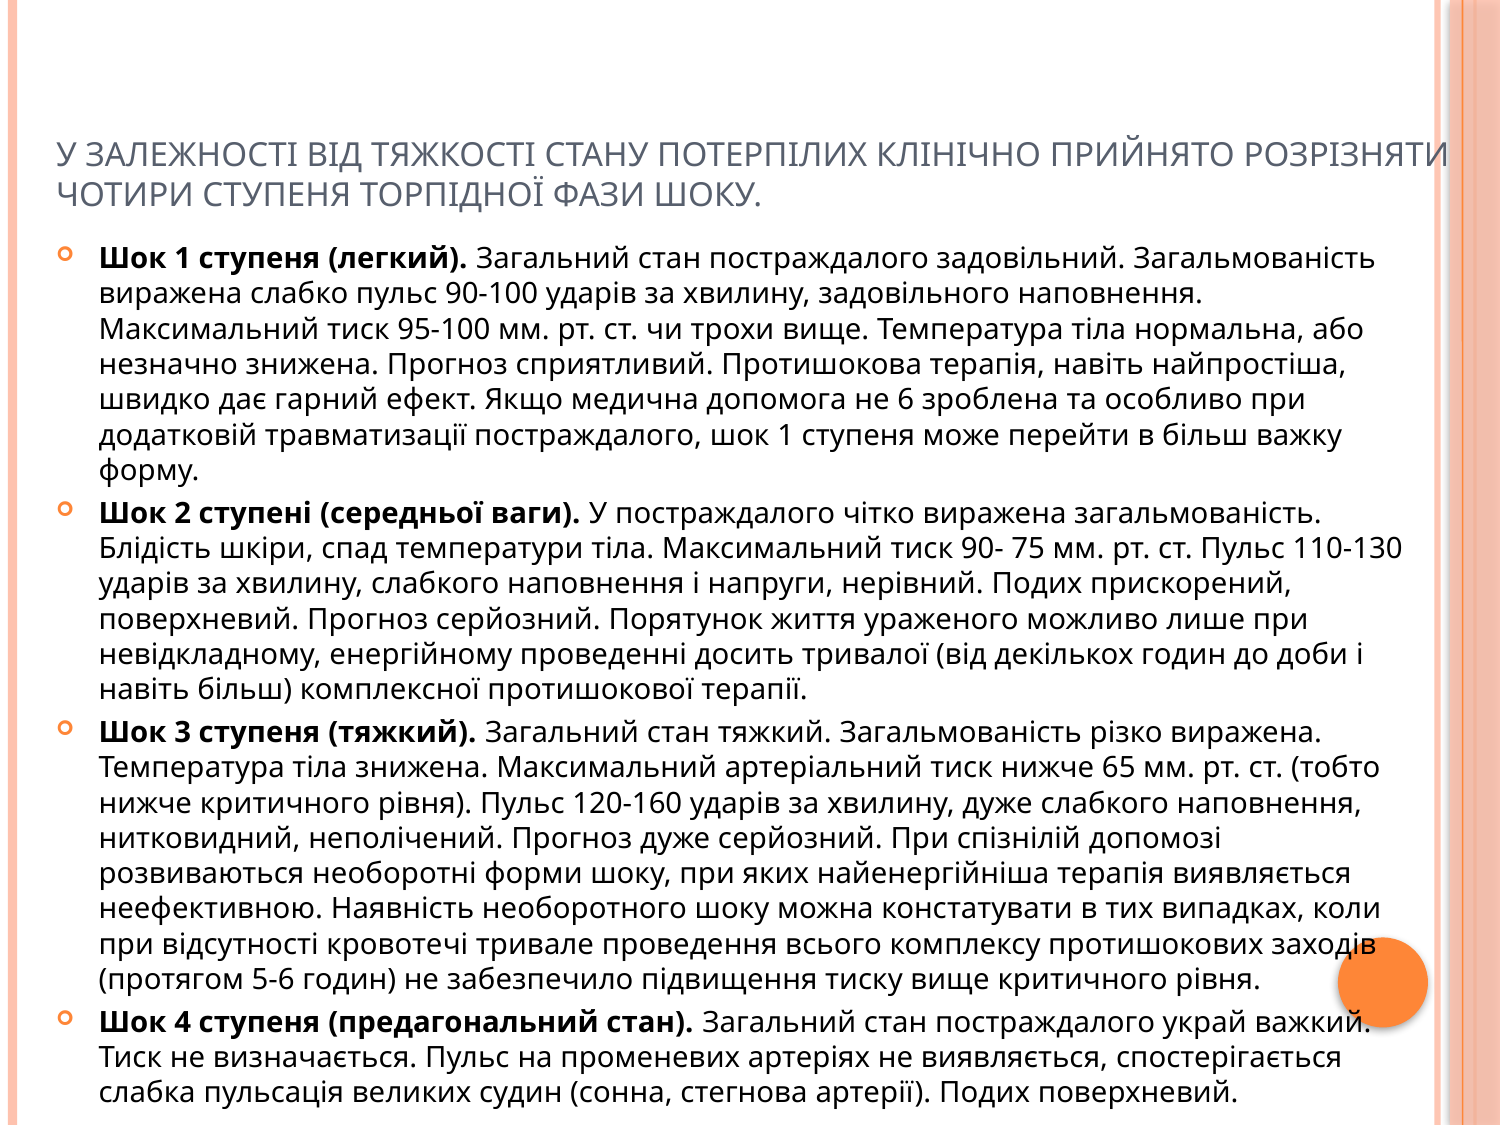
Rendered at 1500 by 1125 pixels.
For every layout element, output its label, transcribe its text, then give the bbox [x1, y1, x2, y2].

title У залежності від тяжкості стану потерпілих клінічно прийнято розрізняти чотири ступеня торпідної фази шоку. [41, 125, 1474, 265]
list Шок 1 ступеня (легкий). Загальний стан постраждалого задовільний. Загальмованість виражена слабко пульс 90-100 ударів за хвилину, задовільного наповнення. Максимальний тиск 95-100 мм. рт. ст. чи трохи вище. Температура тіла нормальна, або незначно знижена. Прогноз сприятливий. Протишокова терапія, навіть найпростіша, швидко дає гарний ефект. Якщо медична допомога не 6 зроблена та особливо при додатковій травматизації постраждалого, шок 1 ступеня може перейти в більш важку форму. Шок 2 ступені (середньої ваги). У постраждалого чітко виражена загальмованість. Блідість шкіри, спад температури тіла. Максимальний тиск 90- 75 мм. рт. ст. Пульс 110-130 ударів за хвилину, слабкого наповнення і напруги, нерівний. Подих прискорений, поверхневий. Прогноз серйозний. Порятунок життя ураженого можливо лише при невідкладному, енергійному проведенні досить тривалої (від декількох годин до доби і навіть більш) комплексної протишокової терапії. Шок 3 ступеня (тяжкий). Загальний стан тяжкий. Загальмованість різко виражена. Температура тіла знижена. Максимальний артеріальний тиск нижче 65 мм. рт. ст. (тобто нижче критичного рівня). Пульс 120-160 ударів за хвилину, дуже слабкого наповнення, нитковидний, неполічений. Прогноз дуже серйозний. При спізнілій допомозі розвиваються необоротні форми шоку, при яких найенергійніша терапія виявляється неефективною. Наявність необоротного шоку можна констатувати в тих випадках, коли при відсутності кровотечі тривале проведення всього комплексу протишокових заходів (протягом 5-6 годин) не забезпечило підвищення тиску вище критичного рівня. Шок 4 ступеня (предагональний стан). Загальний стан постраждалого украй важкий. Тиск не визначається. Пульс на променевих артеріях не виявляється, спостерігається слабка пульсація великих судин (сонна, стегнова артерії). Подих поверхневий. [41, 231, 1436, 1125]
